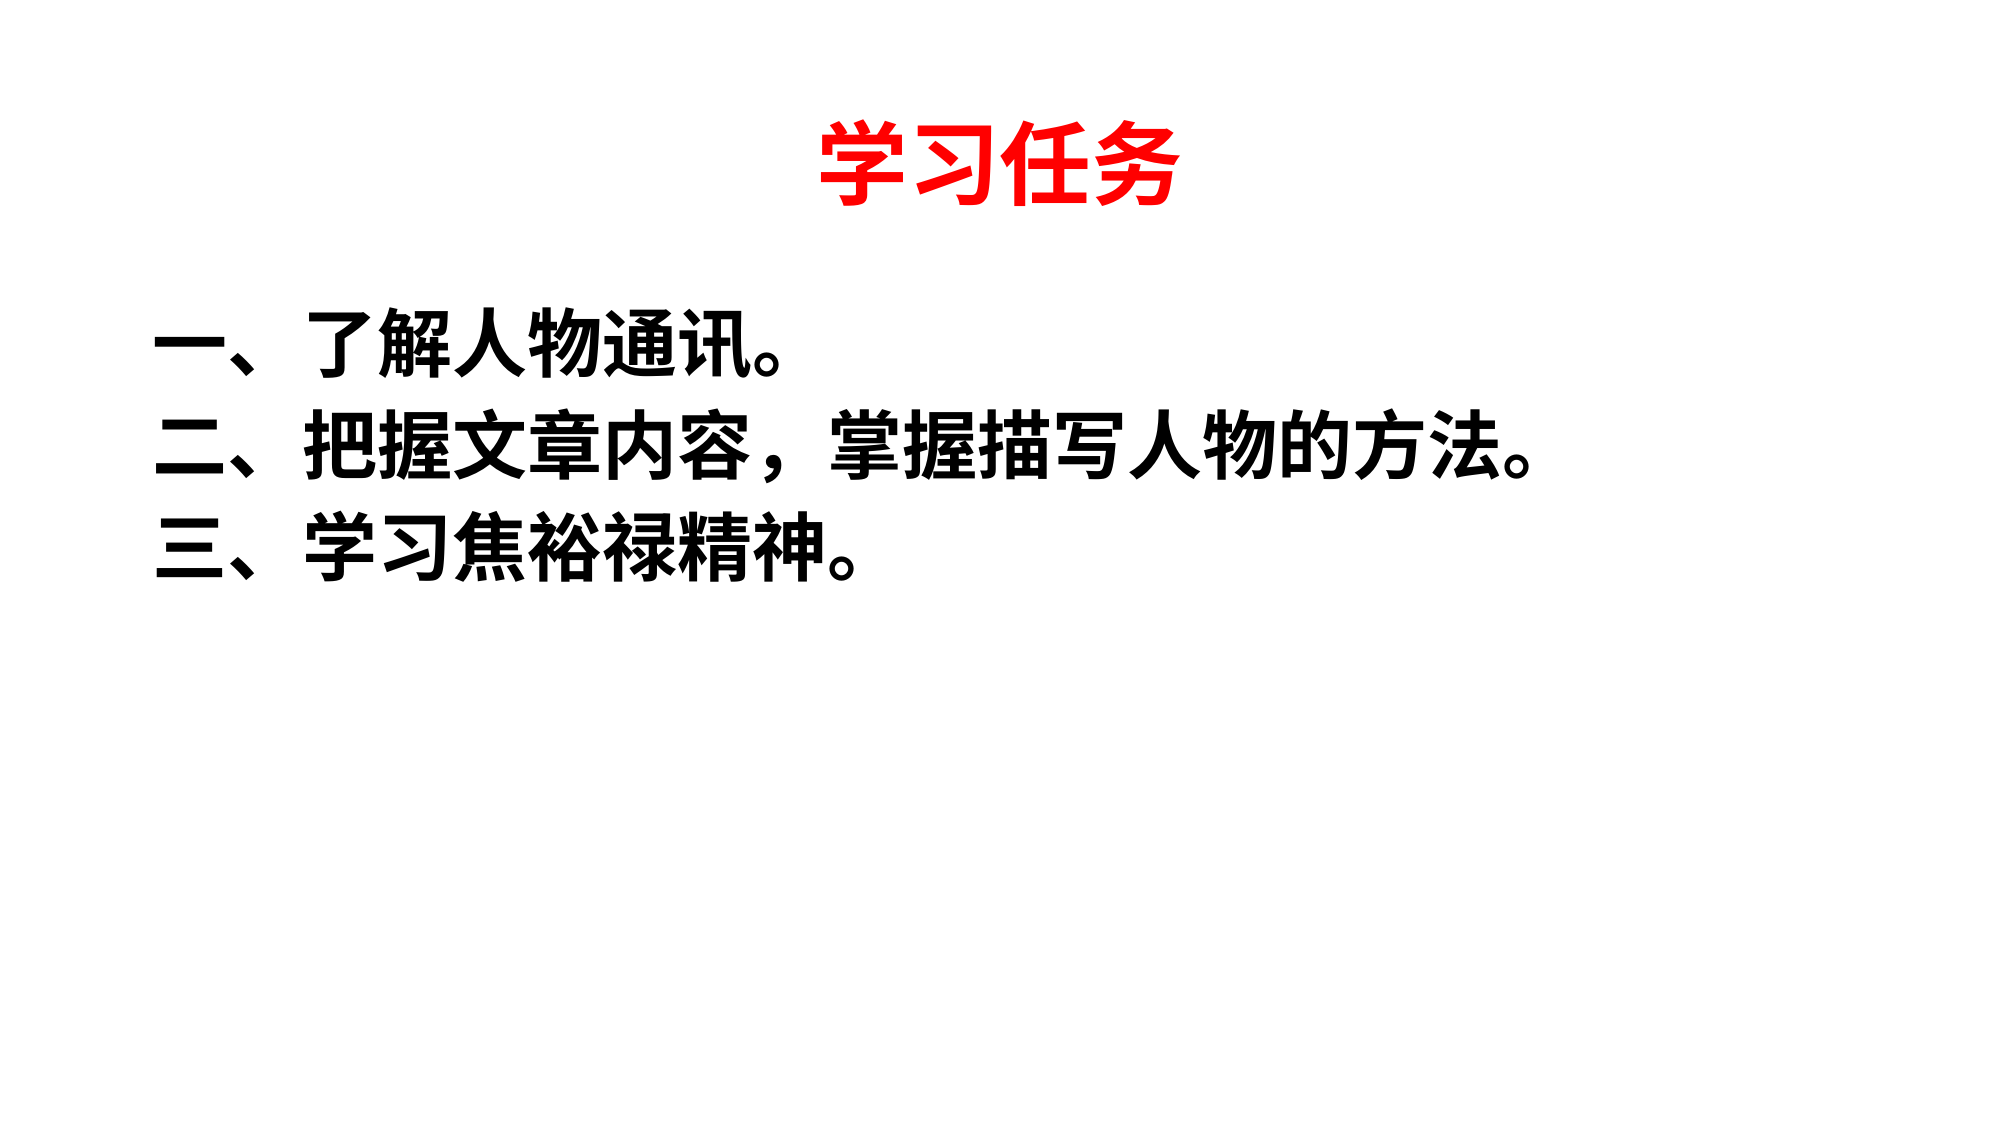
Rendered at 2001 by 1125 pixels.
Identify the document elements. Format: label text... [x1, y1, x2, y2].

list 一、了解人物通讯。 二、把握文章内容，掌握描写人物的方法。 三、学习焦裕禄精神。 [137, 299, 1863, 1014]
title 学习任务 [137, 59, 1863, 278]
